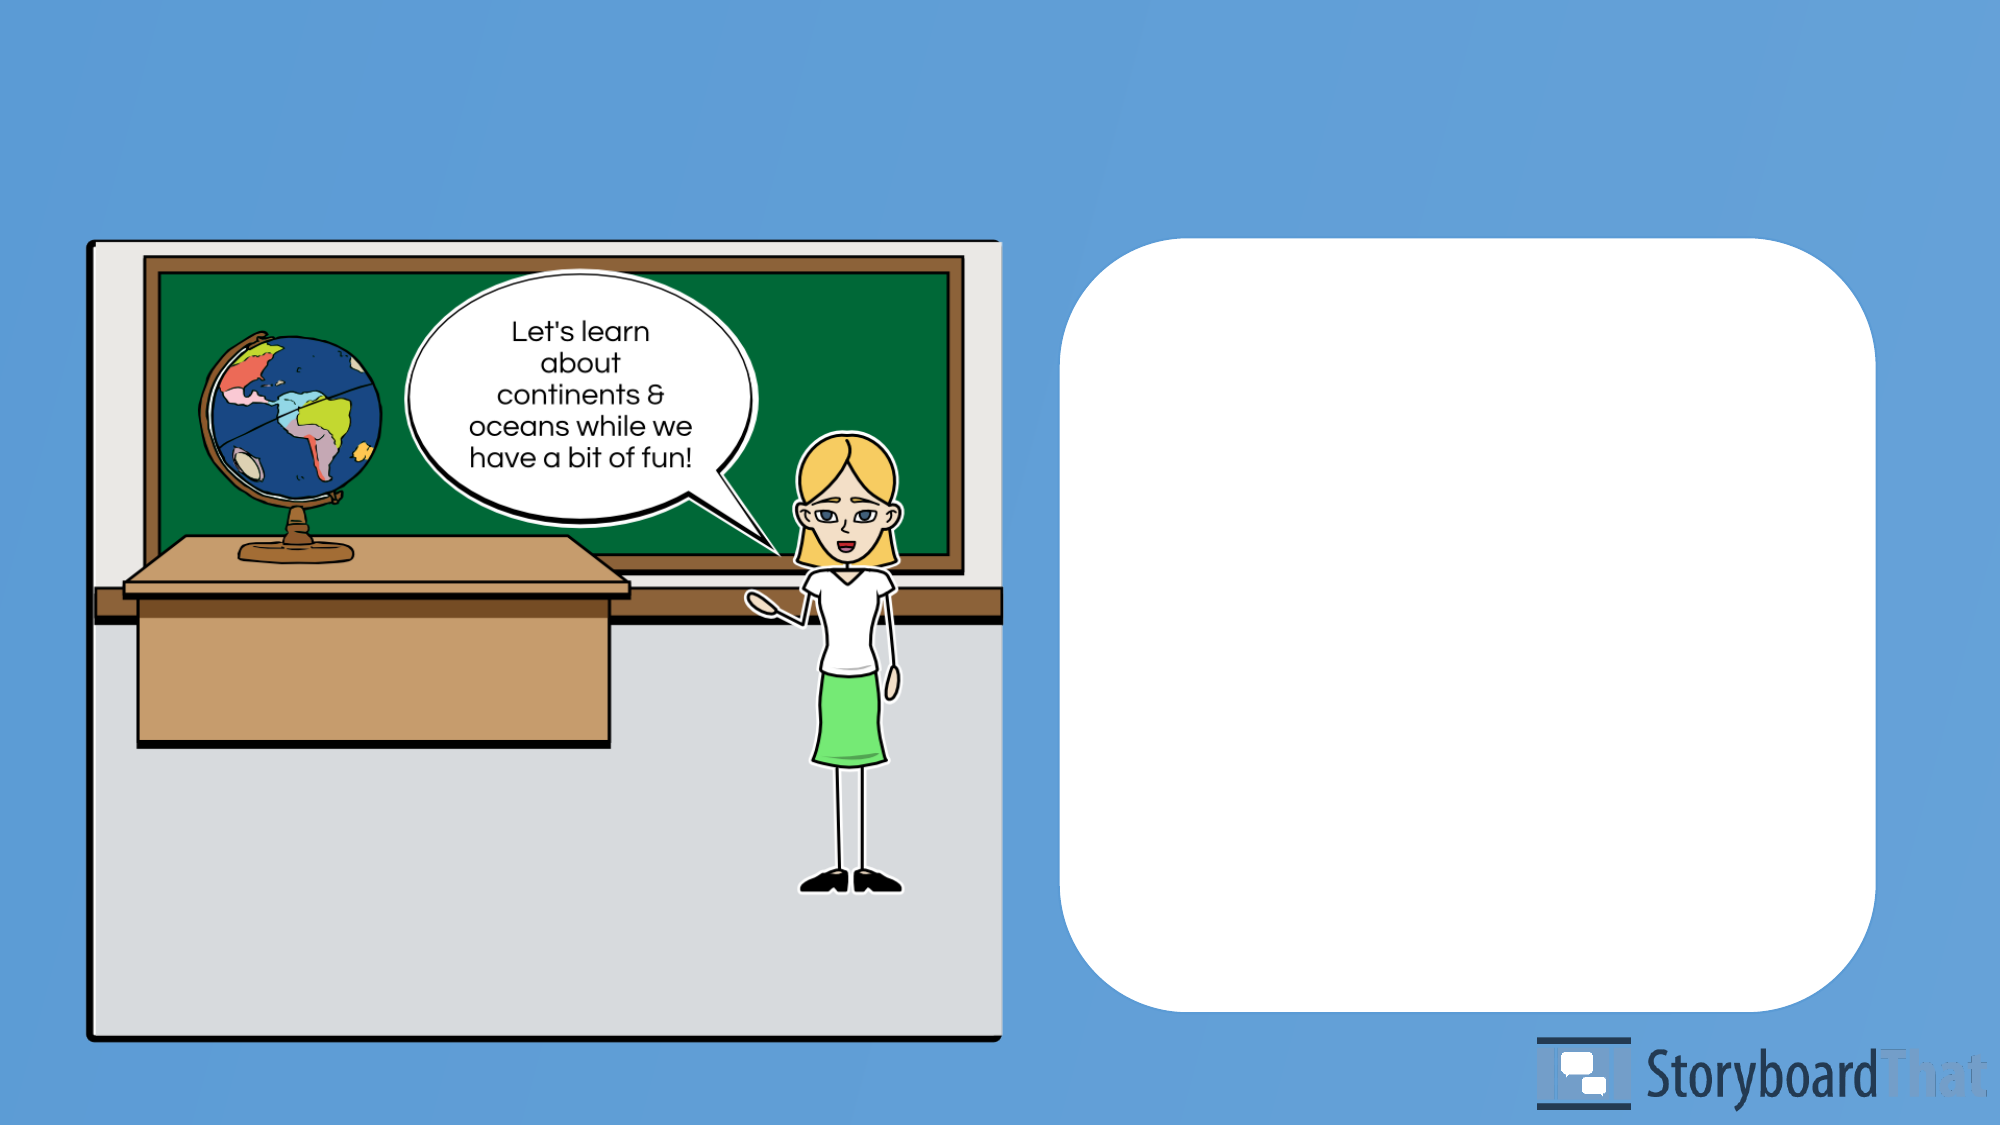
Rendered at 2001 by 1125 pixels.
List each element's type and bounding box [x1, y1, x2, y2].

picture [1537, 1034, 1987, 1112]
picture [74, 229, 1013, 1053]
